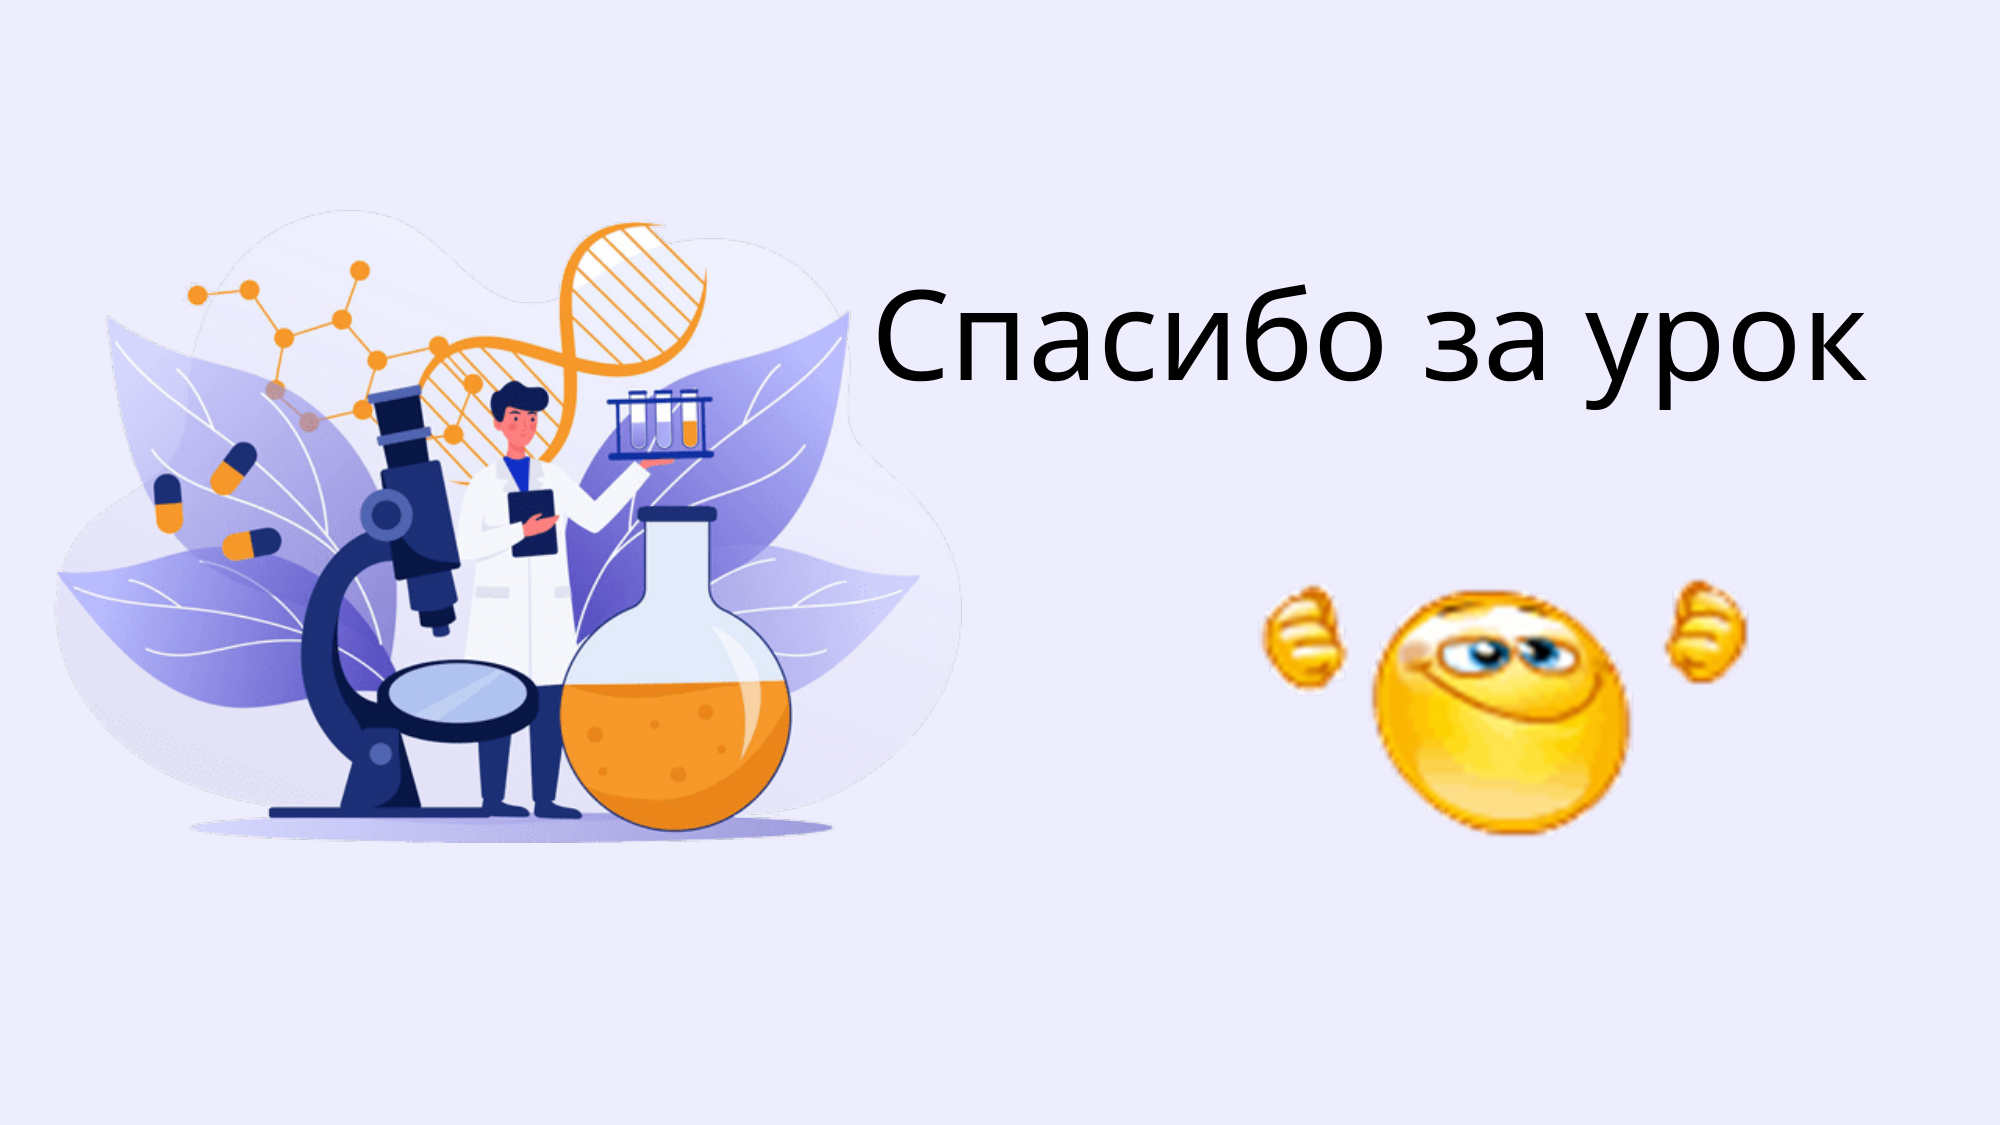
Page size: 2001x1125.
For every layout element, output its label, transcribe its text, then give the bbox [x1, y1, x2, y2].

picture [41, 184, 979, 843]
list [1237, 546, 1782, 855]
title Спасибо за урок [669, 181, 2000, 416]
